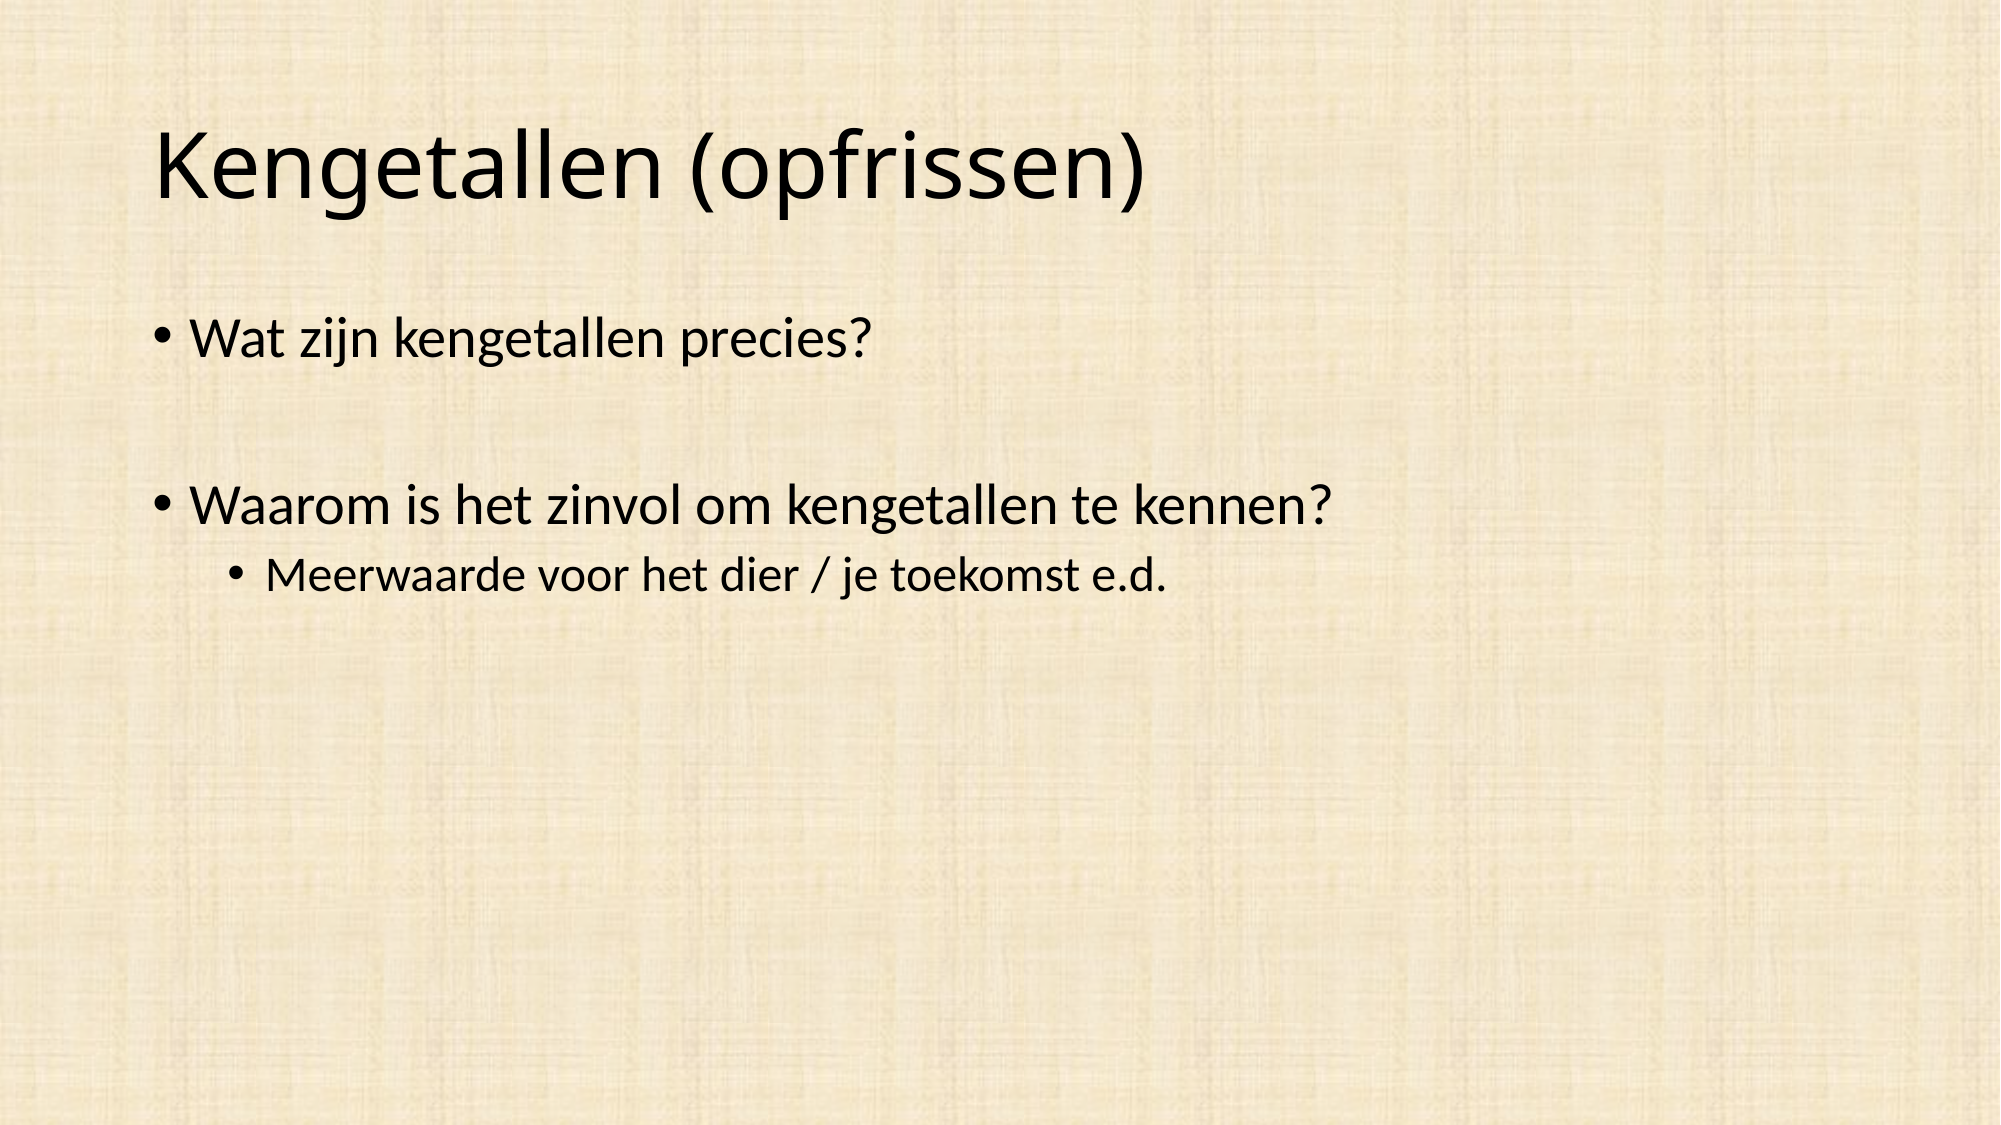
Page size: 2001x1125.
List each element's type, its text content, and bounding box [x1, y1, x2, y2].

title Kengetallen (opfrissen) [137, 59, 1863, 278]
list Wat zijn kengetallen precies? Waarom is het zinvol om kengetallen te kennen? Meerwaarde voor het dier / je toekomst e.d. [137, 299, 1863, 1014]
